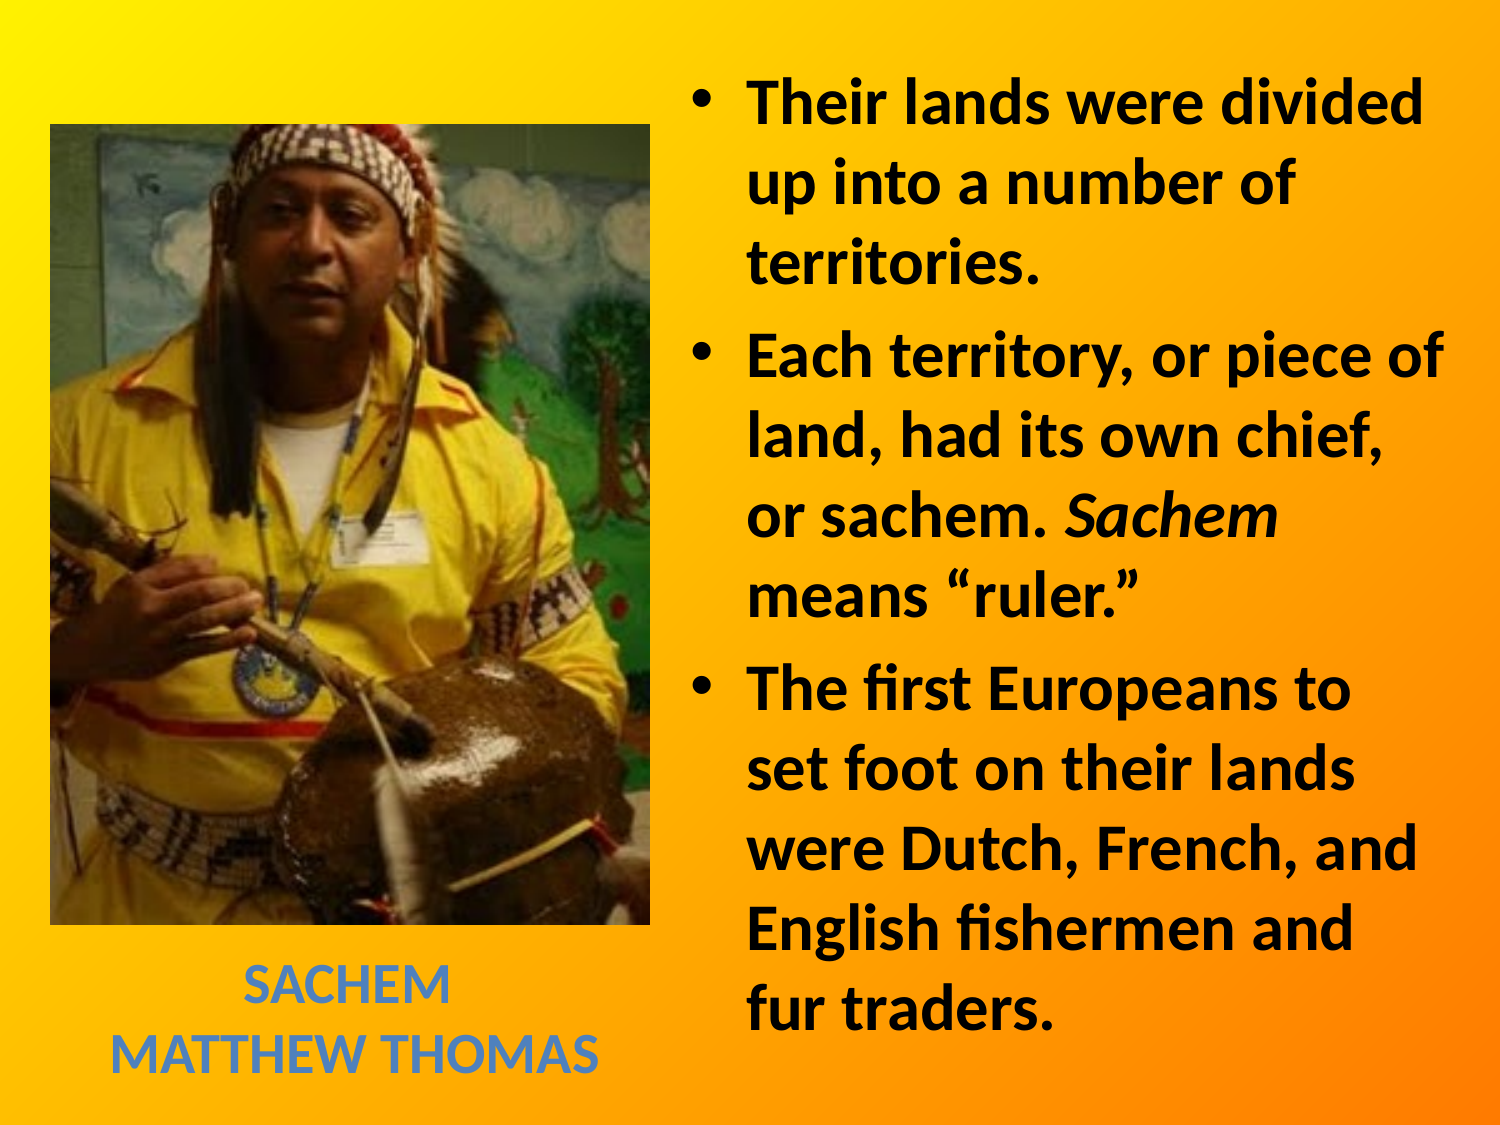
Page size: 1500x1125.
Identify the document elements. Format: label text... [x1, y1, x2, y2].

text_box Sachem matthew thomas [94, 937, 615, 1093]
picture [50, 124, 650, 925]
list Their lands were divided up into a number of territories. Each territory, or piece of land, had its own chief, or sachem. Sachem means “ruler.” The first Europeans to set foot on their lands were Dutch, French, and English fishermen and fur traders. [674, 49, 1463, 1101]
